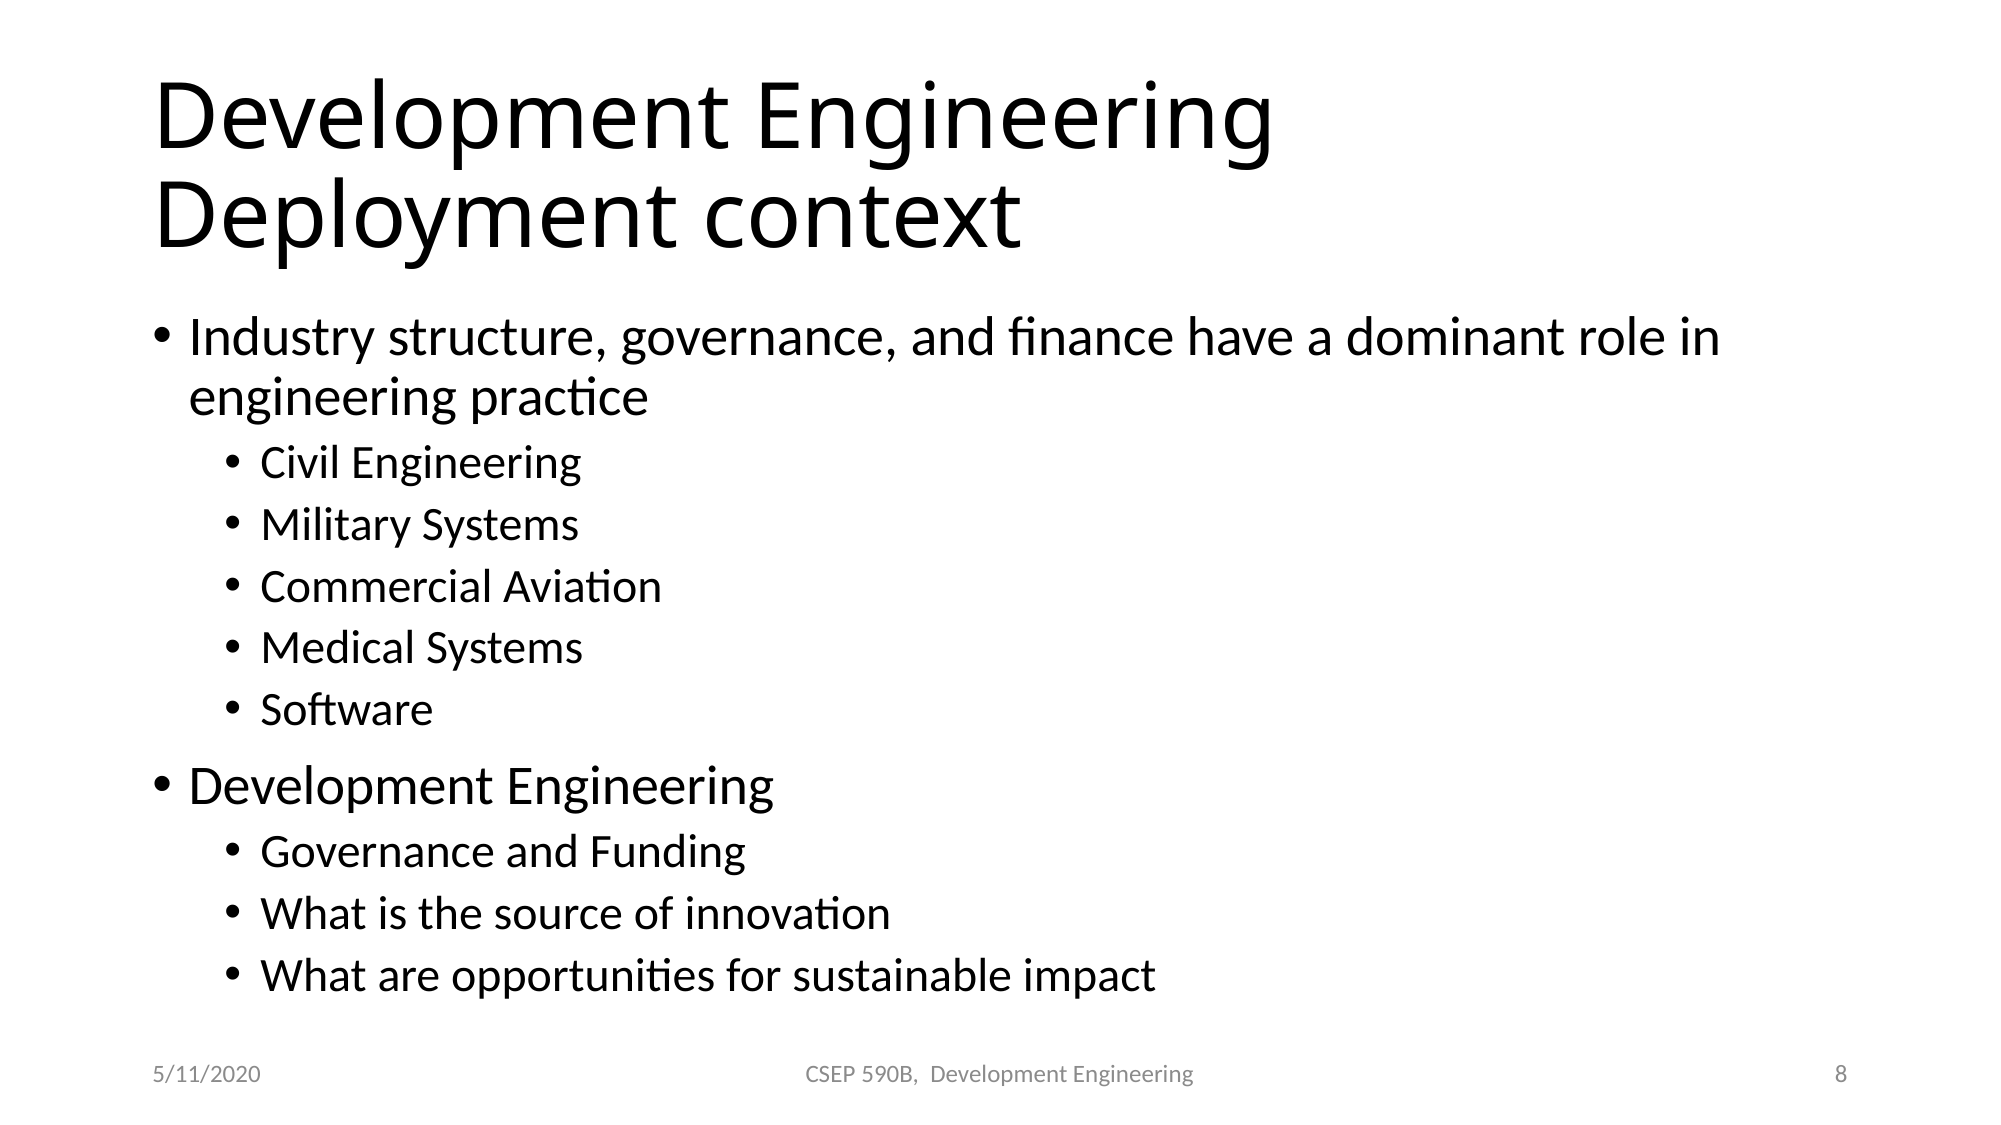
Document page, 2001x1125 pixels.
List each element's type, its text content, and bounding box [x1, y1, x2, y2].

footer CSEP 590B, Development Engineering [662, 1042, 1338, 1103]
title Development Engineering Deployment context [137, 59, 1863, 278]
list Industry structure, governance, and finance have a dominant role in engineering practice Civil Engineering Military Systems Commercial Aviation Medical Systems Software Development Engineering Governance and Funding What is the source of innovation What are opportunities for sustainable impact [137, 299, 1863, 1014]
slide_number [137, 1042, 588, 1103]
slide_number 8 [1412, 1042, 1863, 1103]
